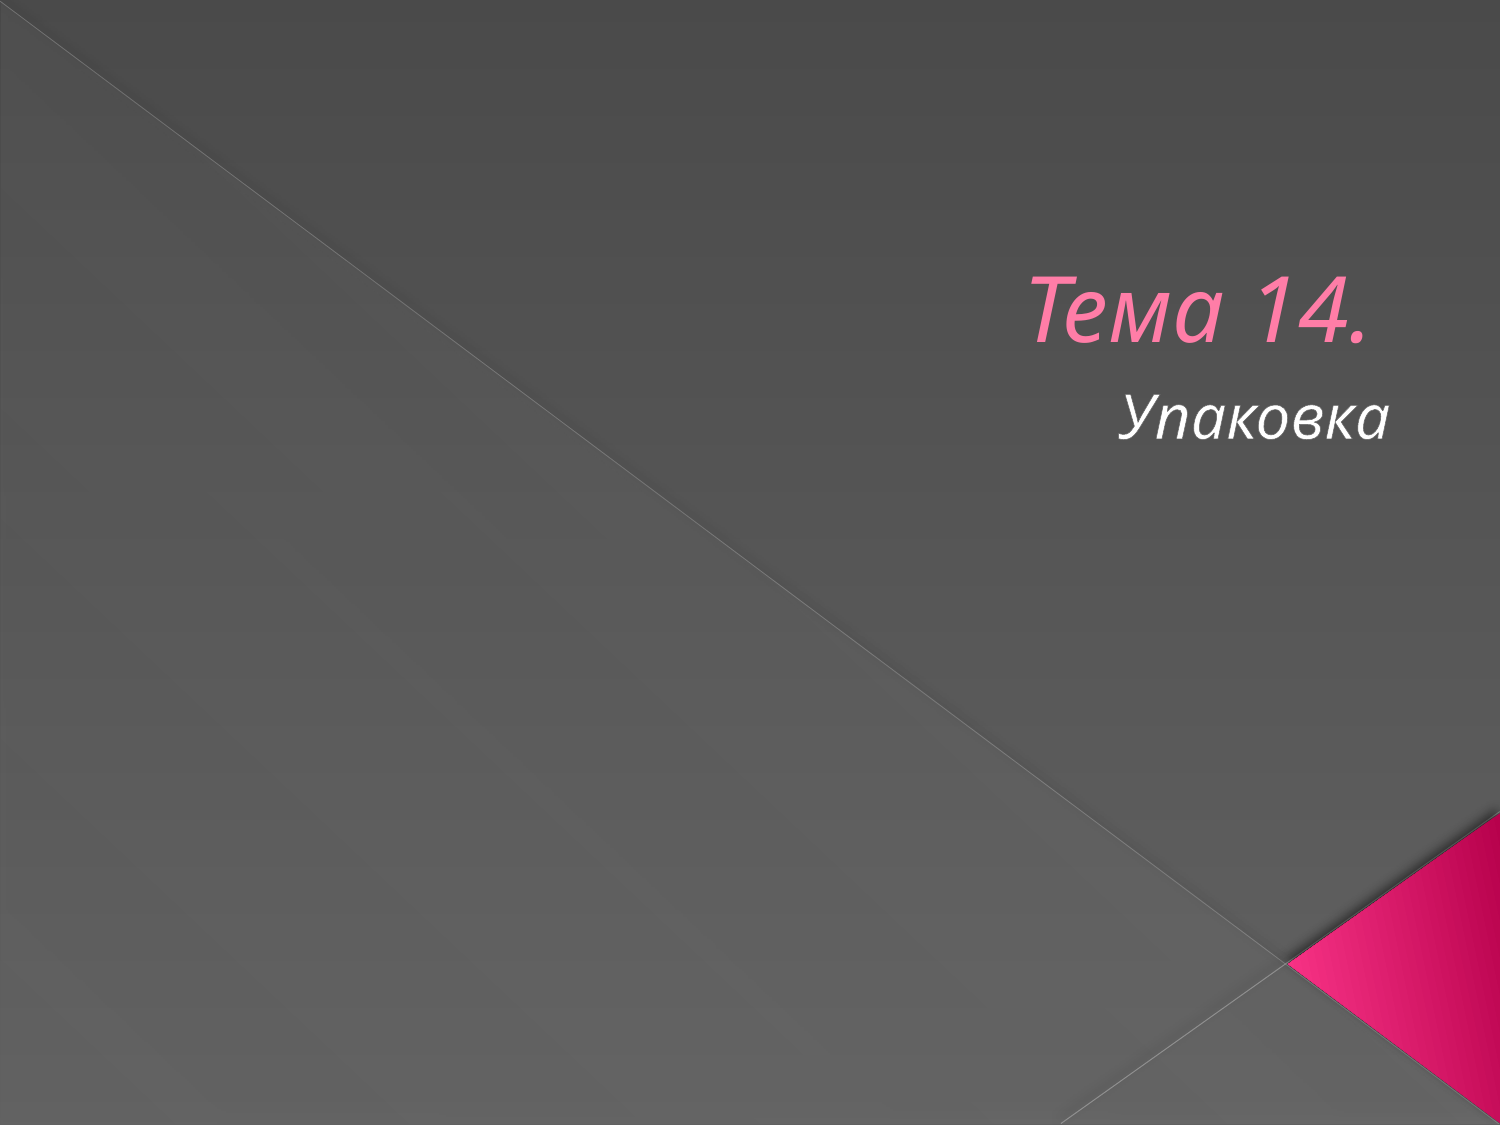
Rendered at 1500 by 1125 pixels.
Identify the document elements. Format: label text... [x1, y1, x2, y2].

subtitle Упаковка [88, 369, 1412, 657]
title Тема 14. [88, 127, 1412, 369]
